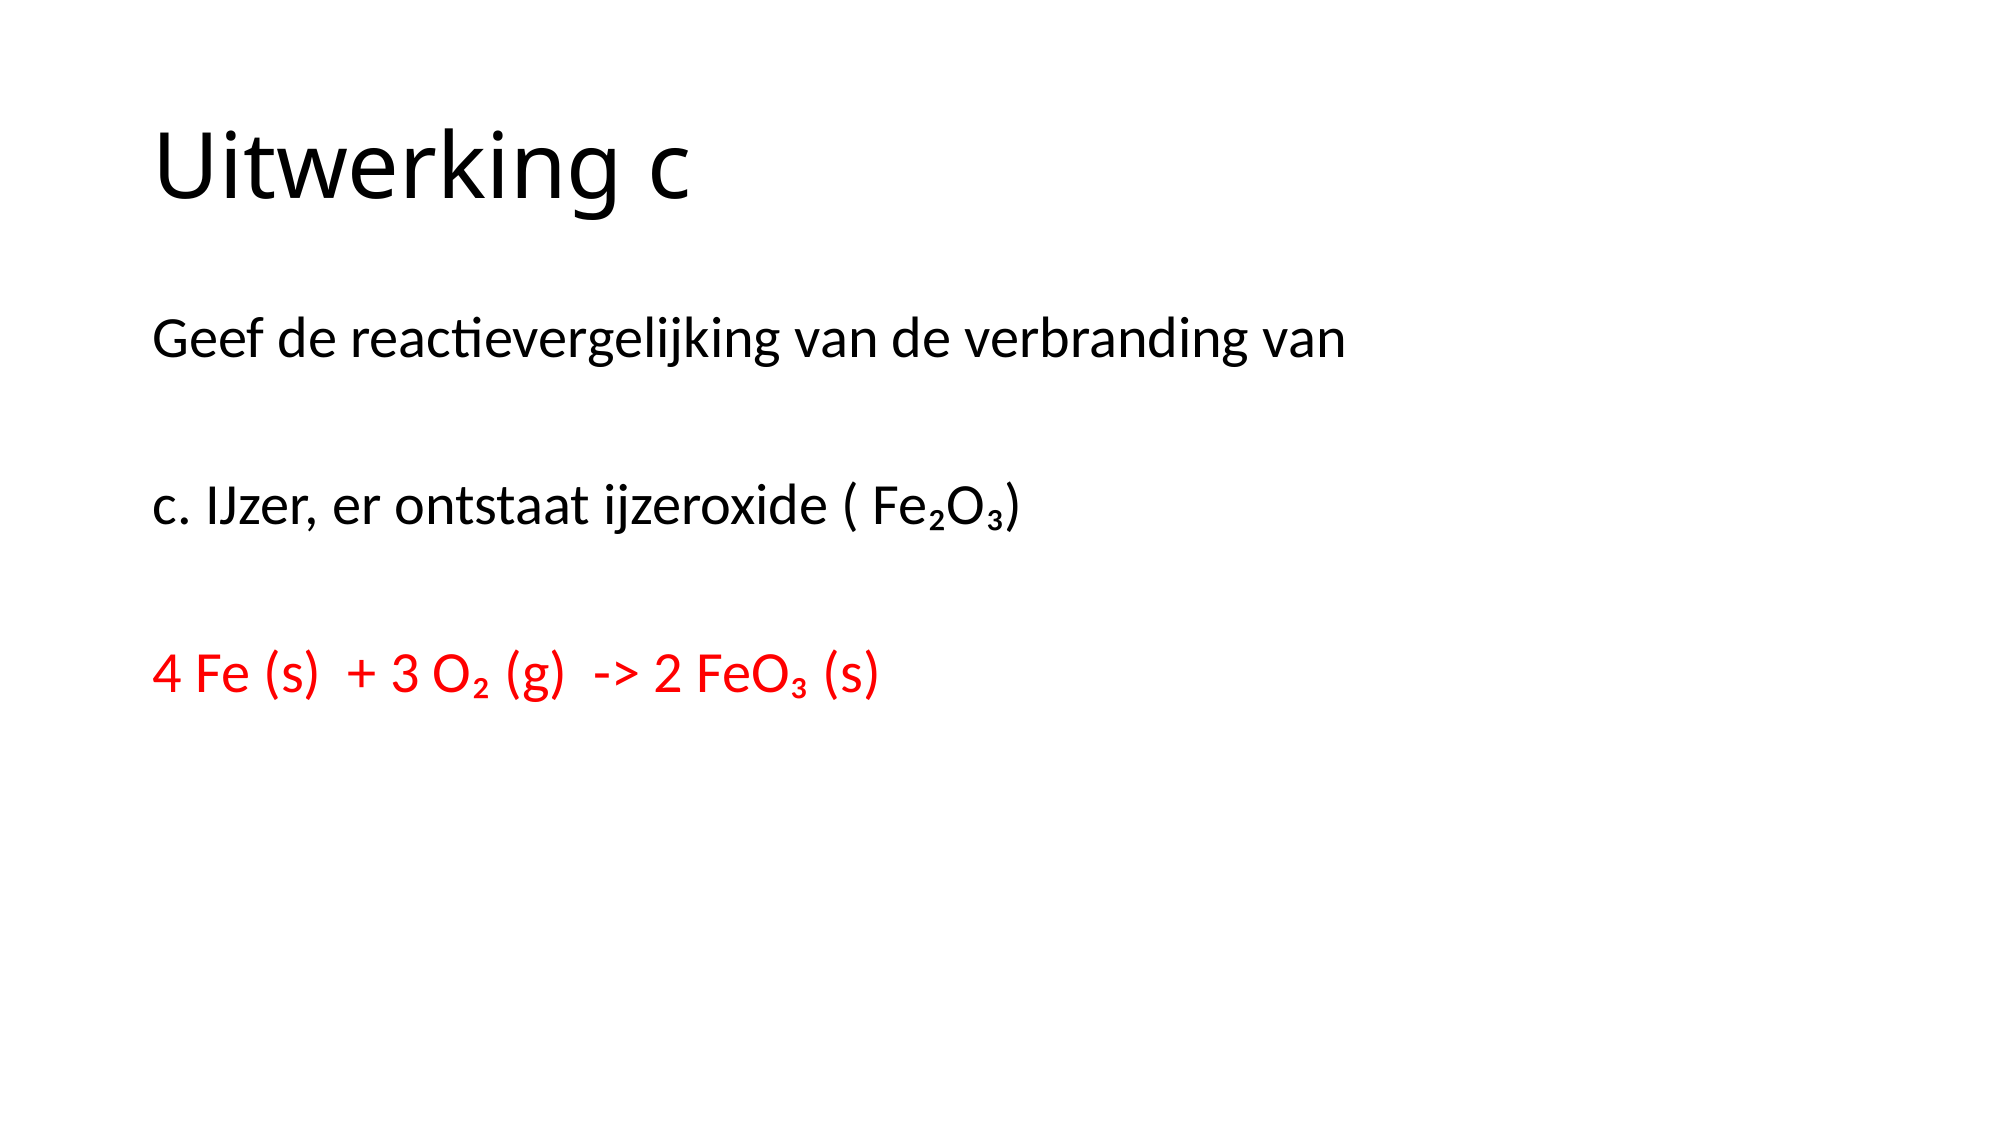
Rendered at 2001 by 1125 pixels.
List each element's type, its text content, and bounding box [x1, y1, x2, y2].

list Geef de reactievergelijking van de verbranding van c. IJzer, er ontstaat ijzeroxide ( Fe₂O₃) 4 Fe (s) + 3 O₂ (g) -> 2 FeO₃ (s) [137, 299, 1863, 1014]
title Uitwerking c [137, 59, 1863, 278]
